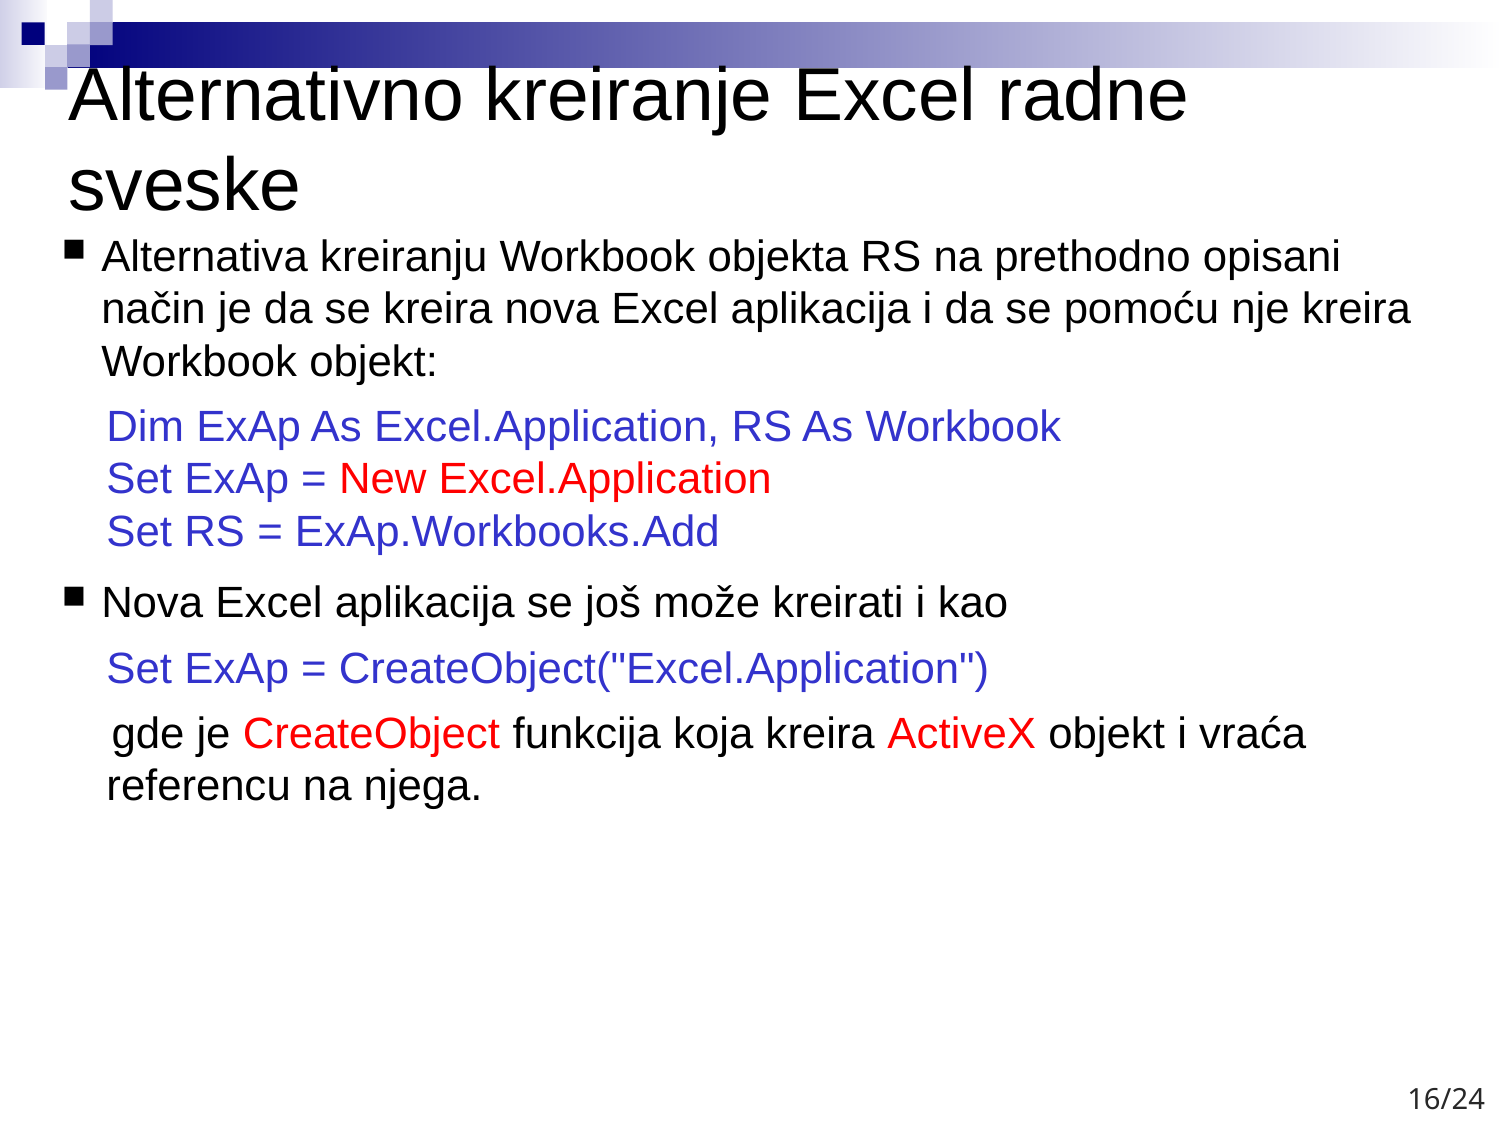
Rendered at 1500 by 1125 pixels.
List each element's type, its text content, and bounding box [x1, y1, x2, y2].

title Alternativno kreiranje Excel radne sveske [53, 75, 1459, 197]
text_box Alternativa kreiranju Workbook objekta RS na prethodno opisani način je da se kreira nova Excel aplikacija i da se pomoću nje kreira Workbook objekt: Dim ExAp As Excel.Application, RS As Workbook Set ExAp = New Excel.Application Set RS = ExAp.Workbooks.Add Nova Excel aplikacija se još može kreirati i kao Set ExAp = CreateObject("Excel.Application") gde je CreateObject funkcija koja kreira ActiveX objekt i vraća referencu na njega. [53, 219, 1424, 823]
text_box 16/24 [1374, 1072, 1500, 1123]
